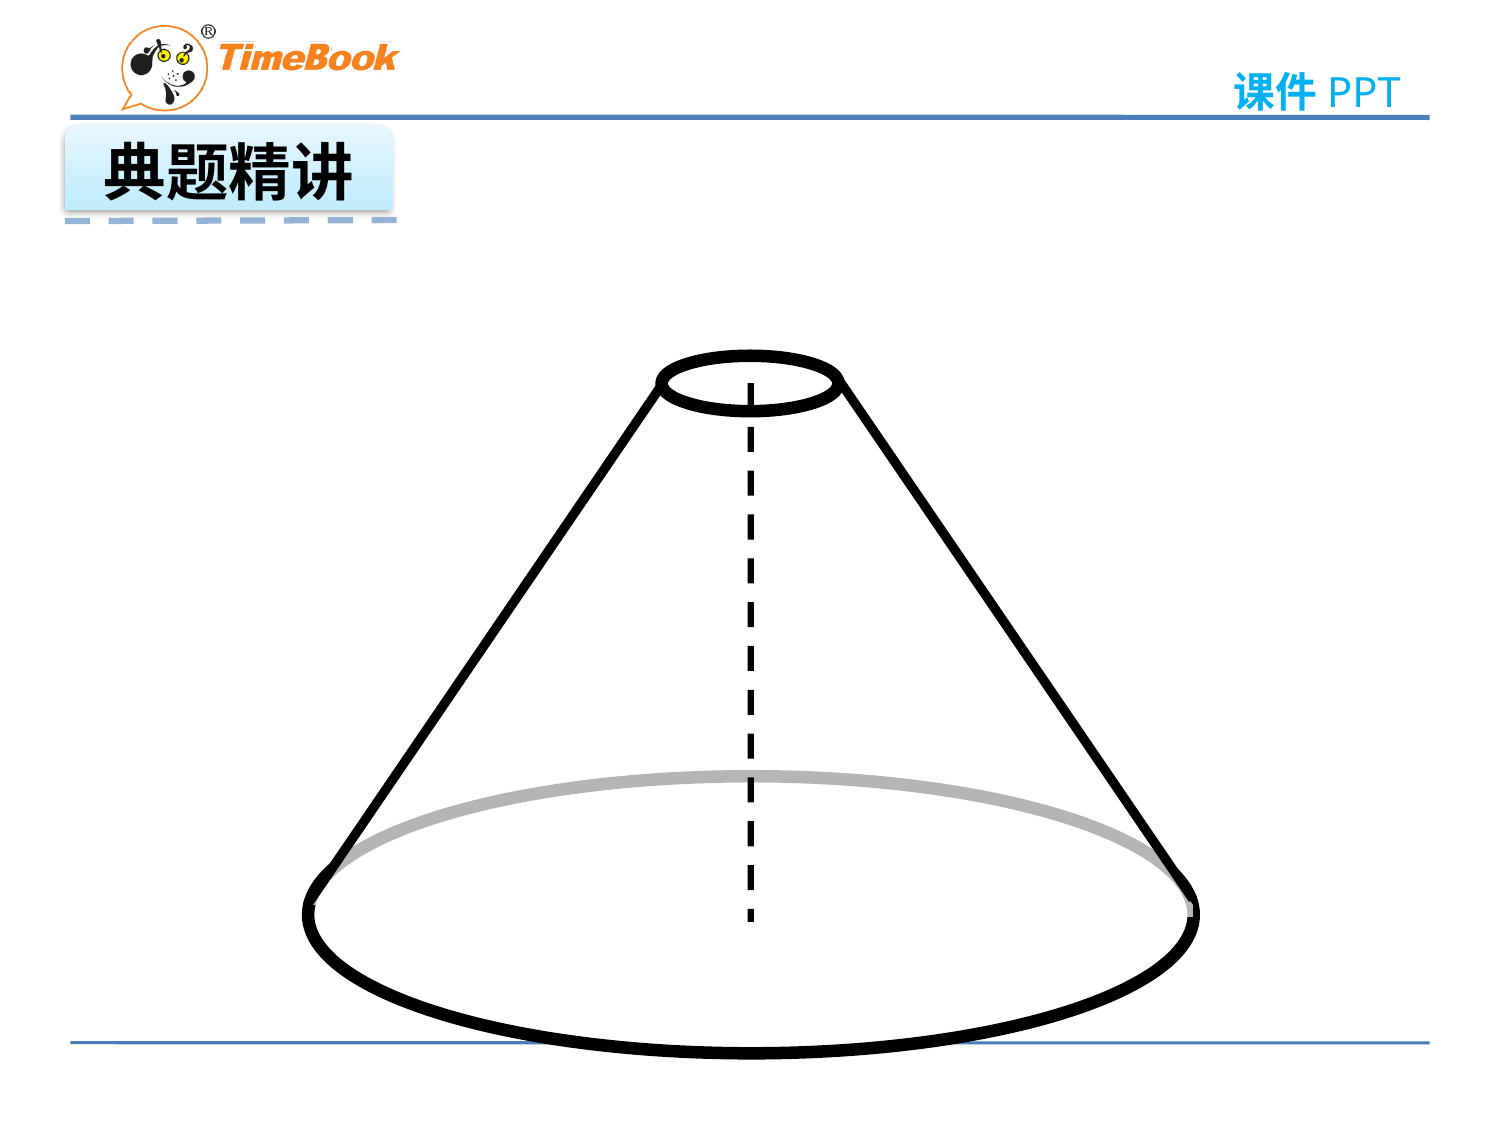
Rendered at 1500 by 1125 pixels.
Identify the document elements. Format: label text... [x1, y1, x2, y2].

text_box [308, 905, 1194, 1054]
text_box [306, 380, 1193, 917]
text_box 典题精讲 [64, 124, 394, 212]
text_box [661, 355, 839, 412]
picture [118, 22, 408, 113]
